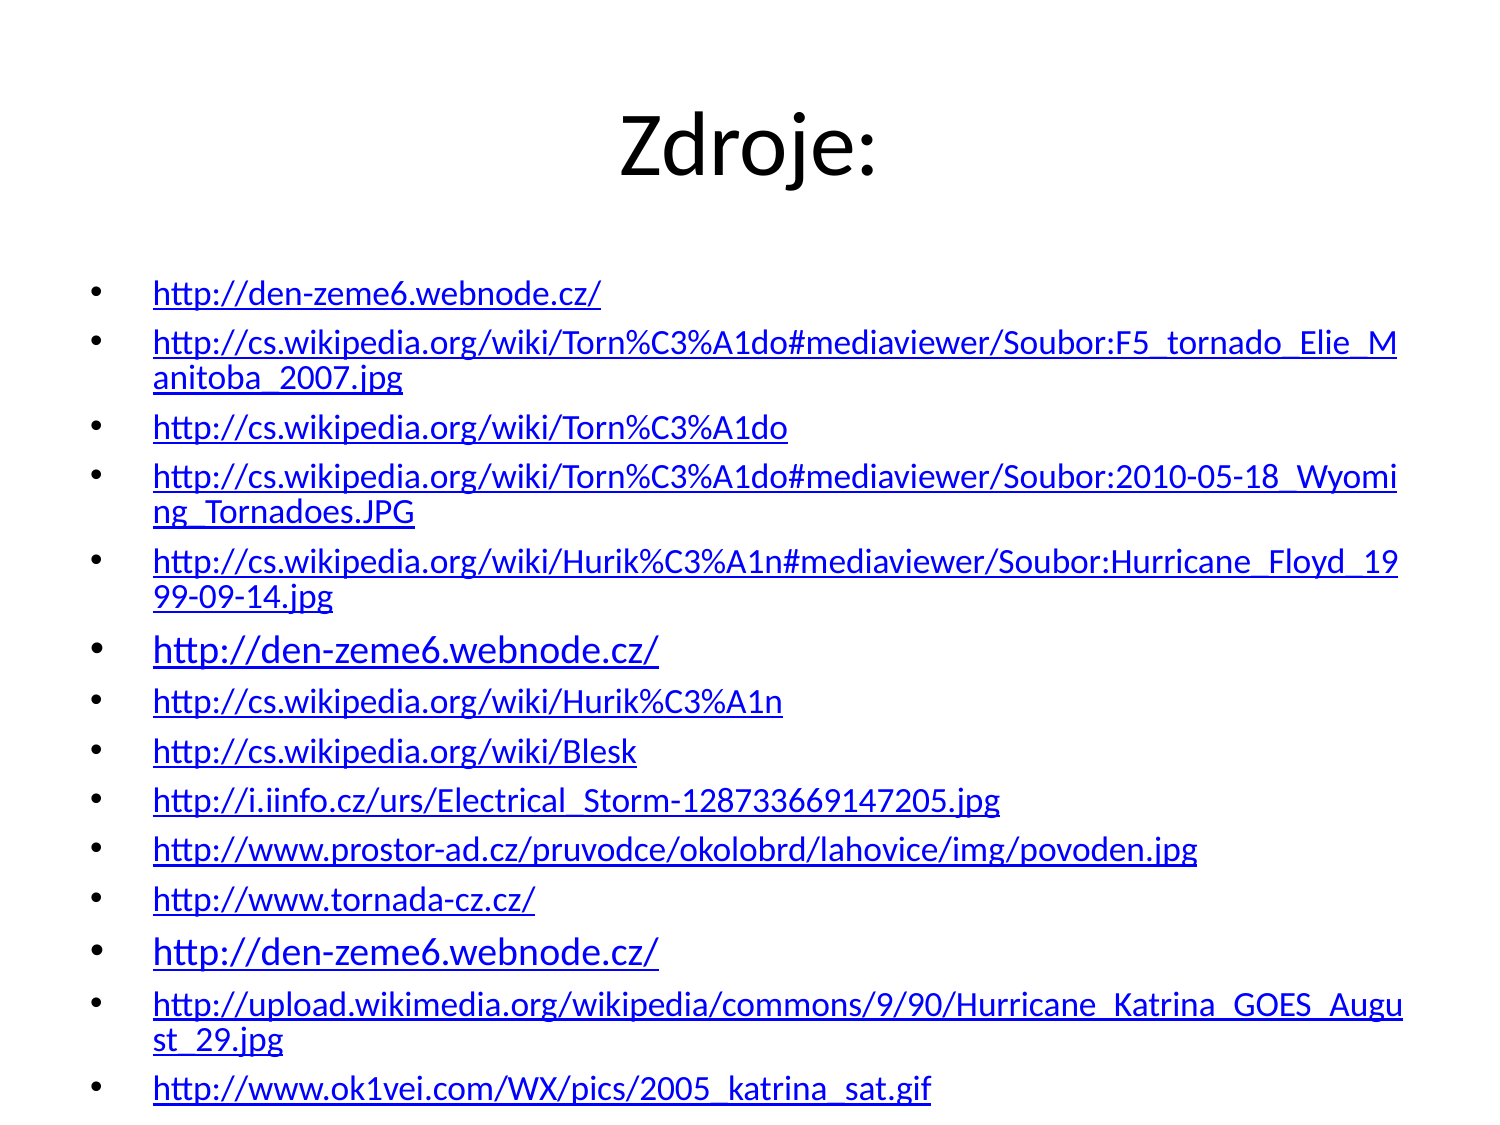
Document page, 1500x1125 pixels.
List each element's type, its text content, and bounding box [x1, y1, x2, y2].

title Zdroje: [75, 45, 1425, 233]
list http://den-zeme6.webnode.cz/ http://cs.wikipedia.org/wiki/Torn%C3%A1do#mediaviewer/Soubor:F5_tornado_Elie_Manitoba_2007.jpg http://cs.wikipedia.org/wiki/Torn%C3%A1do http://cs.wikipedia.org/wiki/Torn%C3%A1do#mediaviewer/Soubor:2010-05-18_Wyoming_Tornadoes.JPG http://cs.wikipedia.org/wiki/Hurik%C3%A1n#mediaviewer/Soubor:Hurricane_Floyd_1999-09-14.jpg http://den-zeme6.webnode.cz/ http://cs.wikipedia.org/wiki/Hurik%C3%A1n http://cs.wikipedia.org/wiki/Blesk http://i.iinfo.cz/urs/Electrical_Storm-128733669147205.jpg http://www.prostor-ad.cz/pruvodce/okolobrd/lahovice/img/povoden.jpg http://www.tornada-cz.cz/ http://den-zeme6.webnode.cz/ http://upload.wikimedia.org/wikipedia/commons/9/90/Hurricane_Katrina_GOES_August_29.jpg http://www.ok1vei.com/WX/pics/2005_katrina_sat.gif http://kittyhaw.com/wp-content/uploads/2013/04/tornado.jpg http://nd04.jxs.cz/340/205/ed33818e4e_73604208_o2.jpg http://den-zeme6.webnode.cz/ [75, 262, 1425, 1125]
